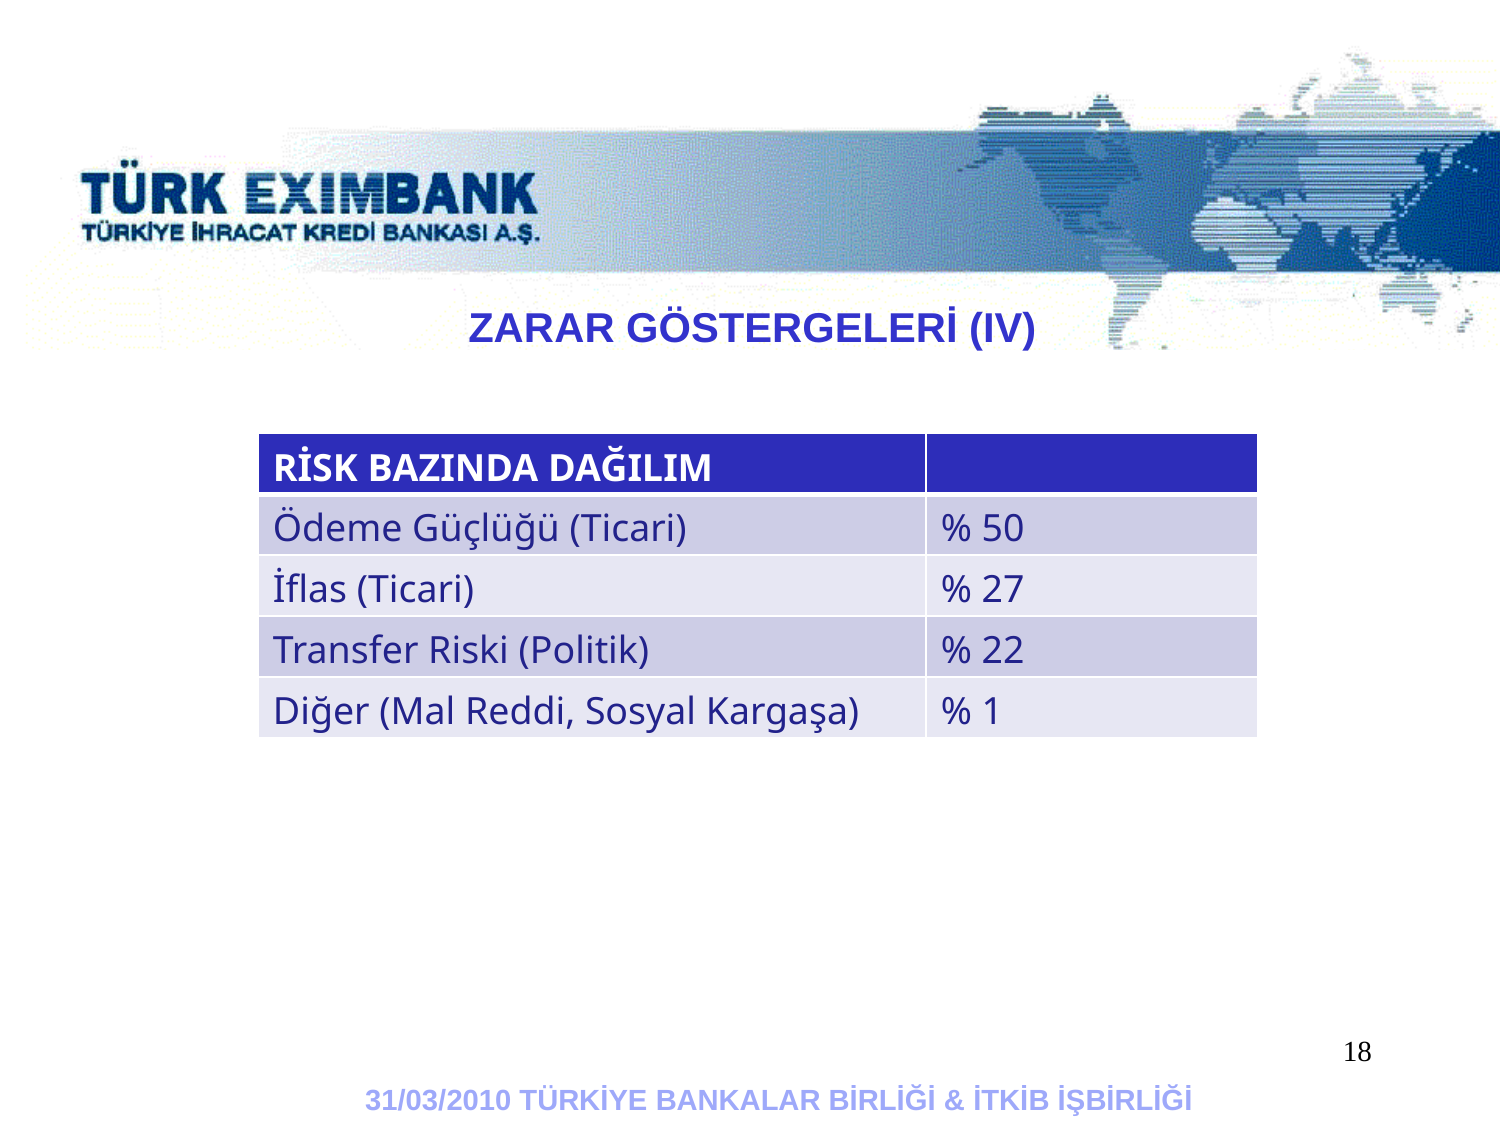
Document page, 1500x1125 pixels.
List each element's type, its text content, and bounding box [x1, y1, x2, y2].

table_cell Ödeme Güçlüğü (Ticari) [259, 497, 925, 554]
table_cell Diğer (Mal Reddi, Sosyal Kargaşa) [259, 678, 925, 737]
table_cell Transfer Riski (Politik) [259, 617, 925, 676]
table_cell % 50 [927, 497, 1257, 554]
table_cell % 27 [927, 556, 1257, 615]
table_cell İflas (Ticari) [259, 556, 925, 615]
table_header RİSK BAZINDA DAĞILIM [259, 434, 925, 492]
text_box 31/03/2010 TÜRKİYE BANKALAR BİRLİĞİ & İTKİB İŞBİRLİĞİ [257, 1073, 1301, 1125]
table_cell % 22 [927, 617, 1257, 676]
text_box ZARAR GÖSTERGELERİ (IV) [58, 292, 1447, 358]
table_header [927, 434, 1257, 492]
slide_number 18 [1074, 1024, 1388, 1101]
table_cell % 1 [927, 678, 1257, 737]
